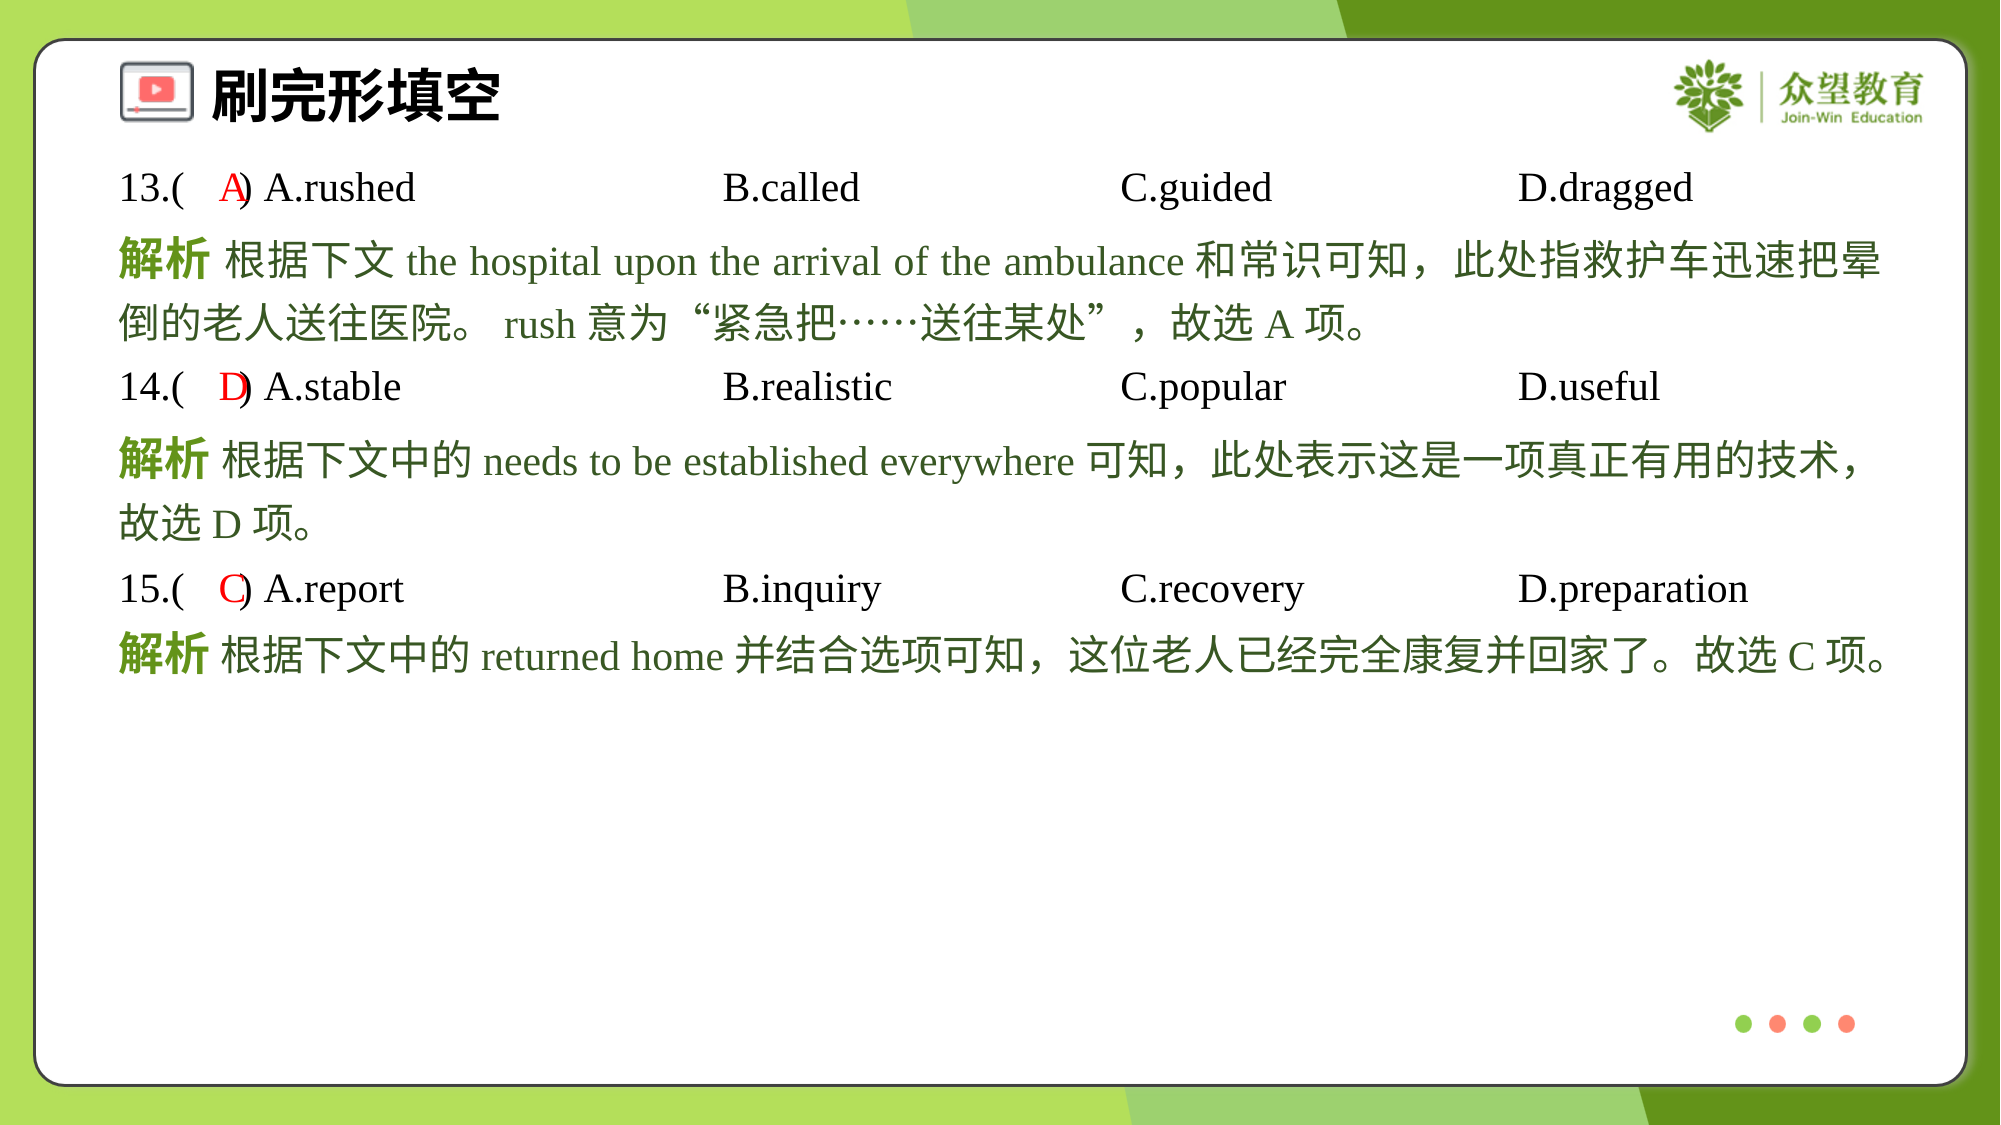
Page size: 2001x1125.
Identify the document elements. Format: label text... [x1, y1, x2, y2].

text_box A [213, 146, 254, 205]
text_box 13.( ) A.rushed B.called C.guided D.dragged [118, 146, 213, 204]
text_box D [213, 346, 254, 404]
text_box 15.( ) A.report B.inquiry C.recovery D.preparation [118, 548, 213, 606]
text_box 14.( ) A.stable B.realistic C.popular D.useful [254, 346, 1883, 404]
picture [0, 0, 2000, 1125]
text_box 15.( ) A.report B.inquiry C.recovery D.preparation [252, 548, 1883, 606]
text_box 解析 根据下文中的needs to be established everywhere可知，此处表示这是一项真正有用的技术，故选D项。 [118, 415, 1883, 543]
text_box 13.( ) A.rushed B.called C.guided D.dragged [254, 146, 1883, 204]
text_box 解析 根据下文the hospital upon the arrival of the ambulance和常识可知，此处指救护车迅速把晕倒的老人送往医院。rush意为“紧急把……送往某处”，故选A项。 [118, 215, 1883, 342]
text_box C [213, 548, 252, 606]
text_box 解析 根据下文中的returned home并结合选项可知，这位老人已经完全康复并回家了。故选C项。 [118, 611, 1909, 674]
text_box 14.( ) A.stable B.realistic C.popular D.useful [118, 346, 213, 404]
